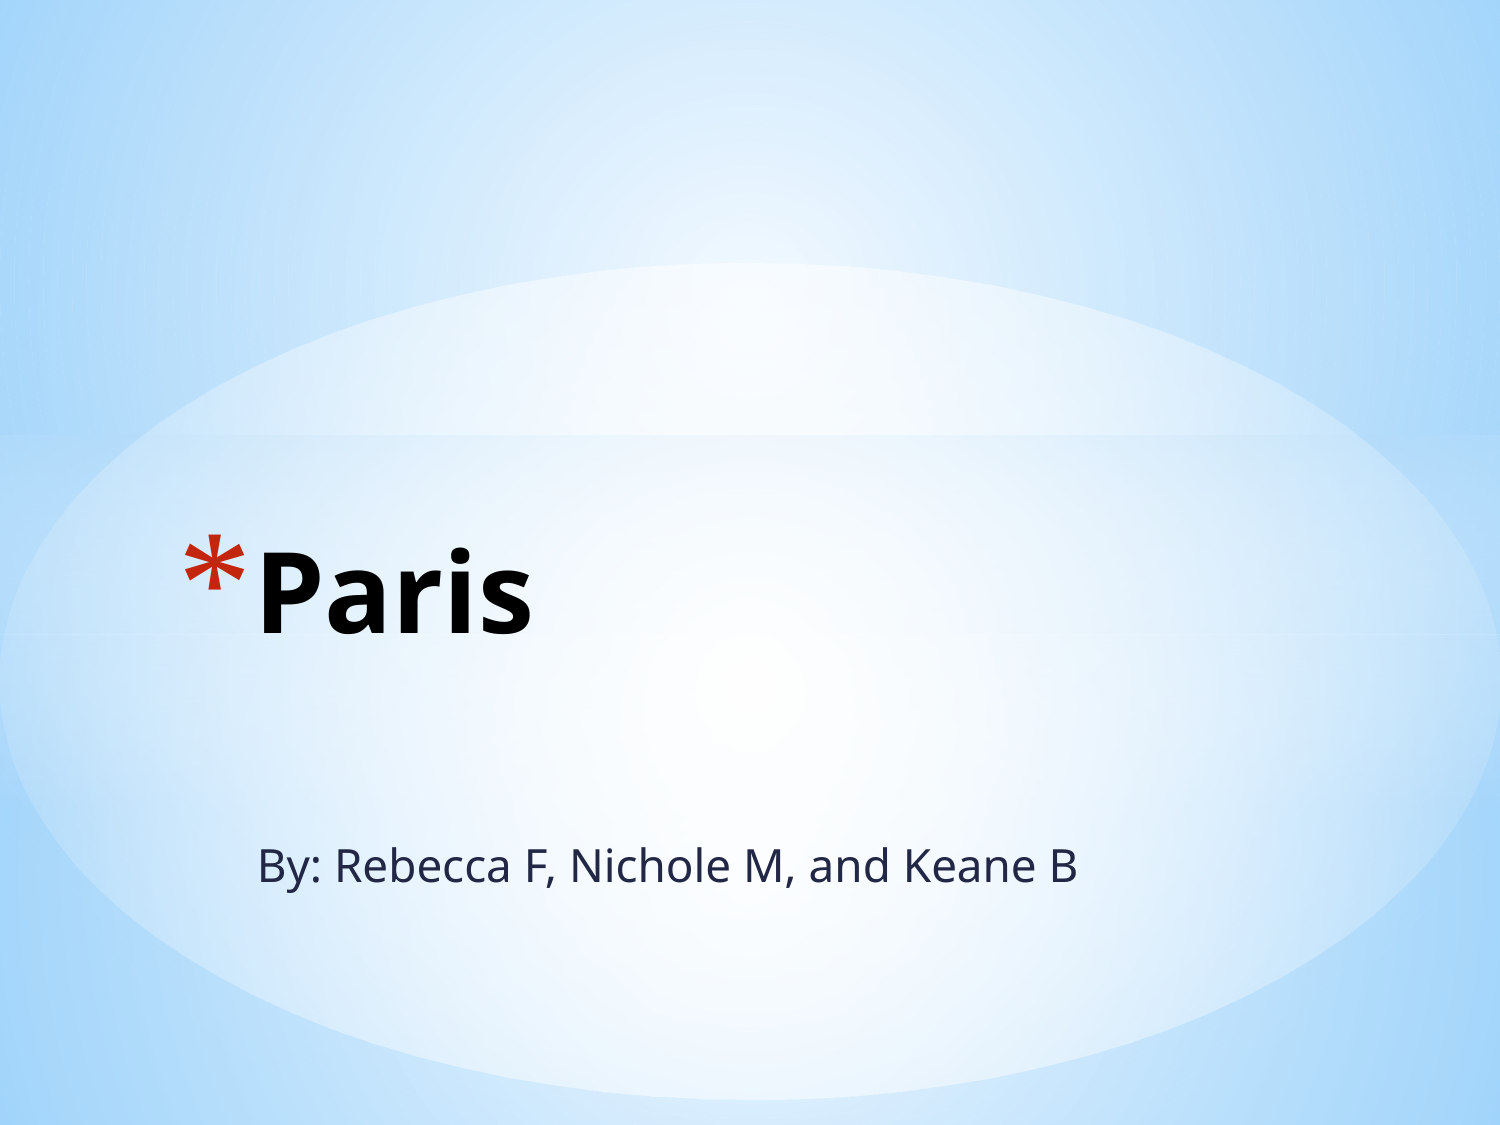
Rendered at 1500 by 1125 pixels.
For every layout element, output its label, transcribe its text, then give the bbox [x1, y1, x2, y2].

subtitle By: Rebecca F, Nichole M, and Keane B [241, 828, 1167, 974]
title Paris [134, 513, 1312, 808]
